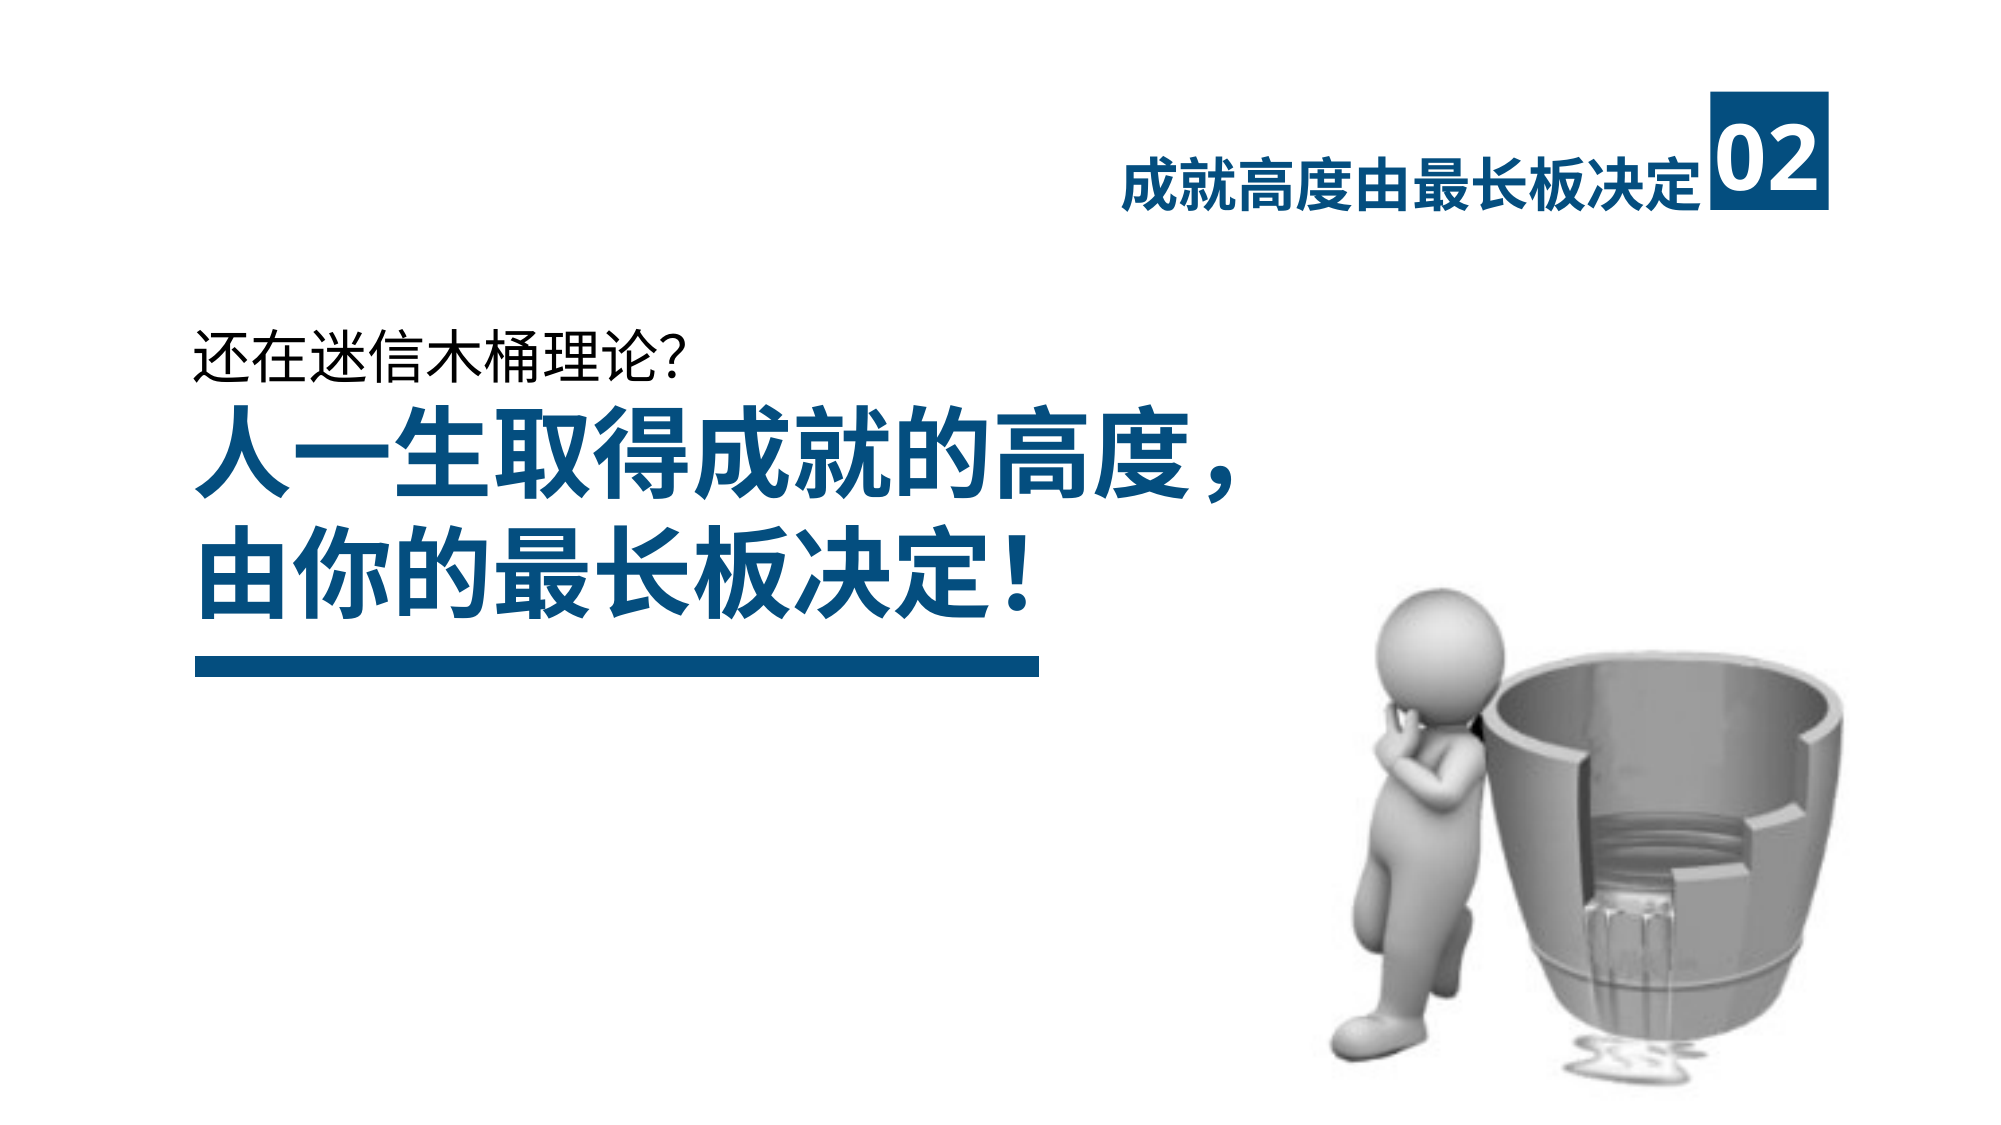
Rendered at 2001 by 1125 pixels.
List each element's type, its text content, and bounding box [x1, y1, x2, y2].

text_box 还在迷信木桶理论？ 人一生取得成就的高度， 由你的最长板决定！ [177, 312, 1329, 638]
picture [1289, 562, 1882, 1106]
text_box 成就高度由最长板决定 [1105, 141, 1727, 226]
